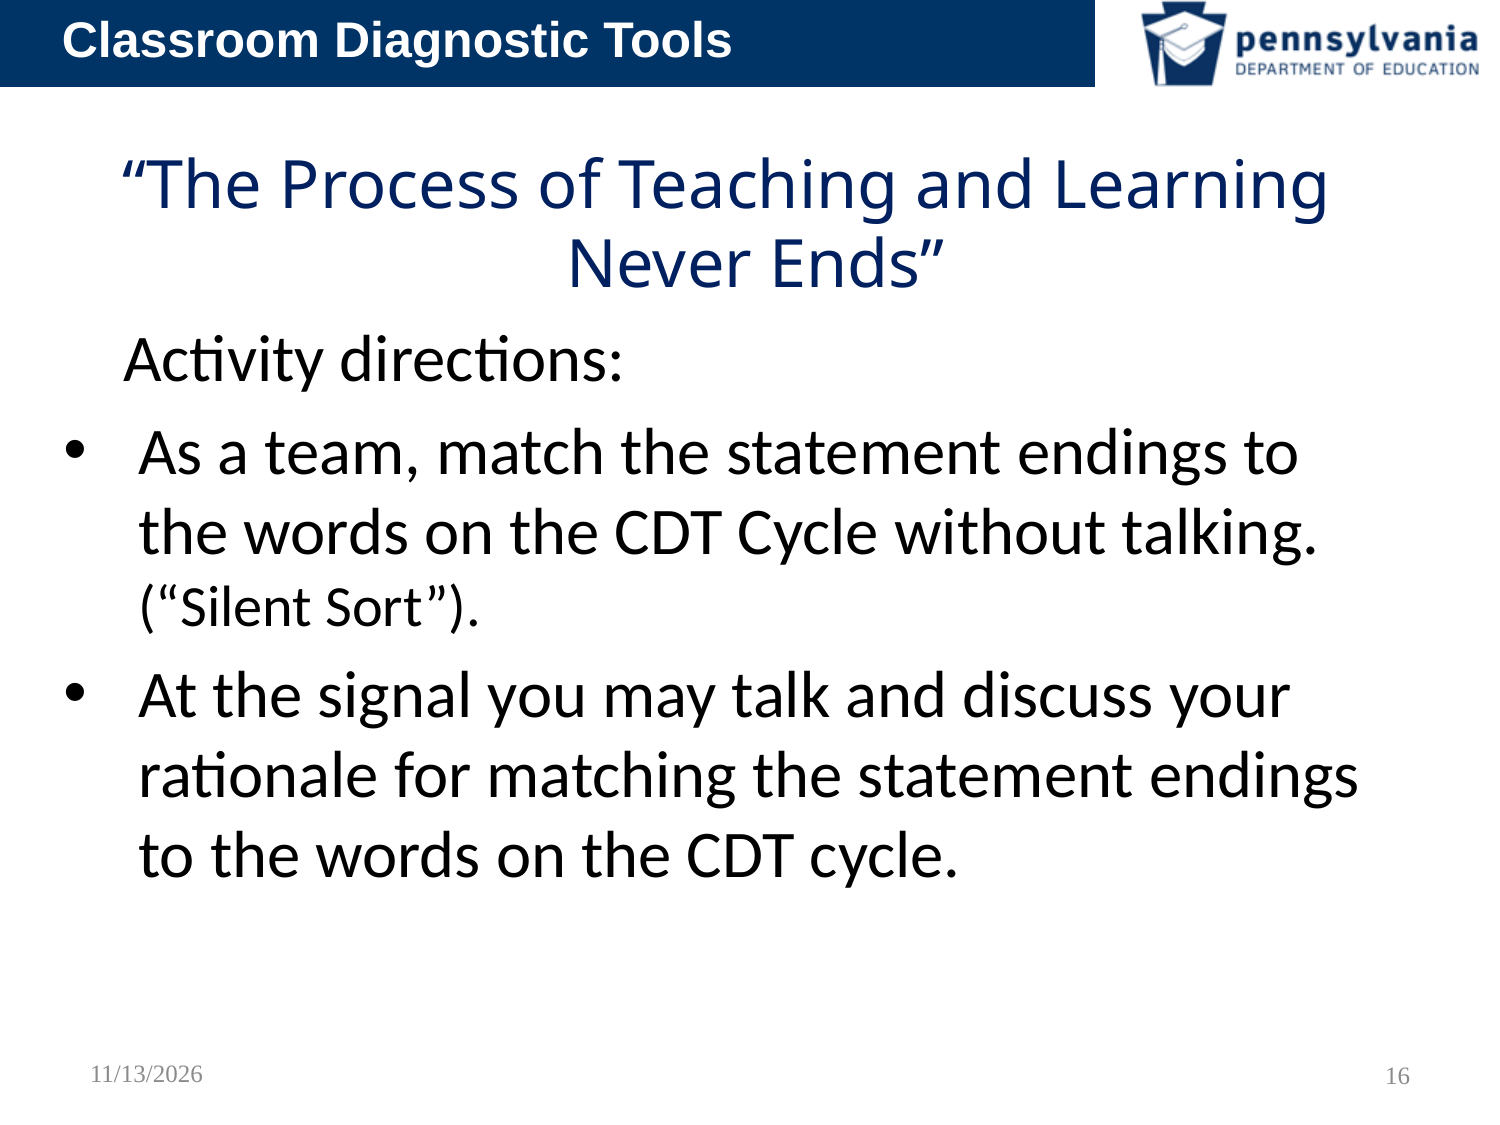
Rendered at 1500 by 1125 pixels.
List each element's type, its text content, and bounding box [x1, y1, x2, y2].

slide_number 16 [1074, 1044, 1425, 1105]
picture [1134, 0, 1485, 90]
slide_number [75, 1042, 425, 1103]
list “The Process of Teaching and Learning Never Ends” Activity directions: As a team, match the statement endings to the words on the CDT Cycle without talking. (“Silent Sort”). At the signal you may talk and discuss your rationale for matching the statement endings to the words on the CDT cycle. [48, 133, 1407, 1041]
